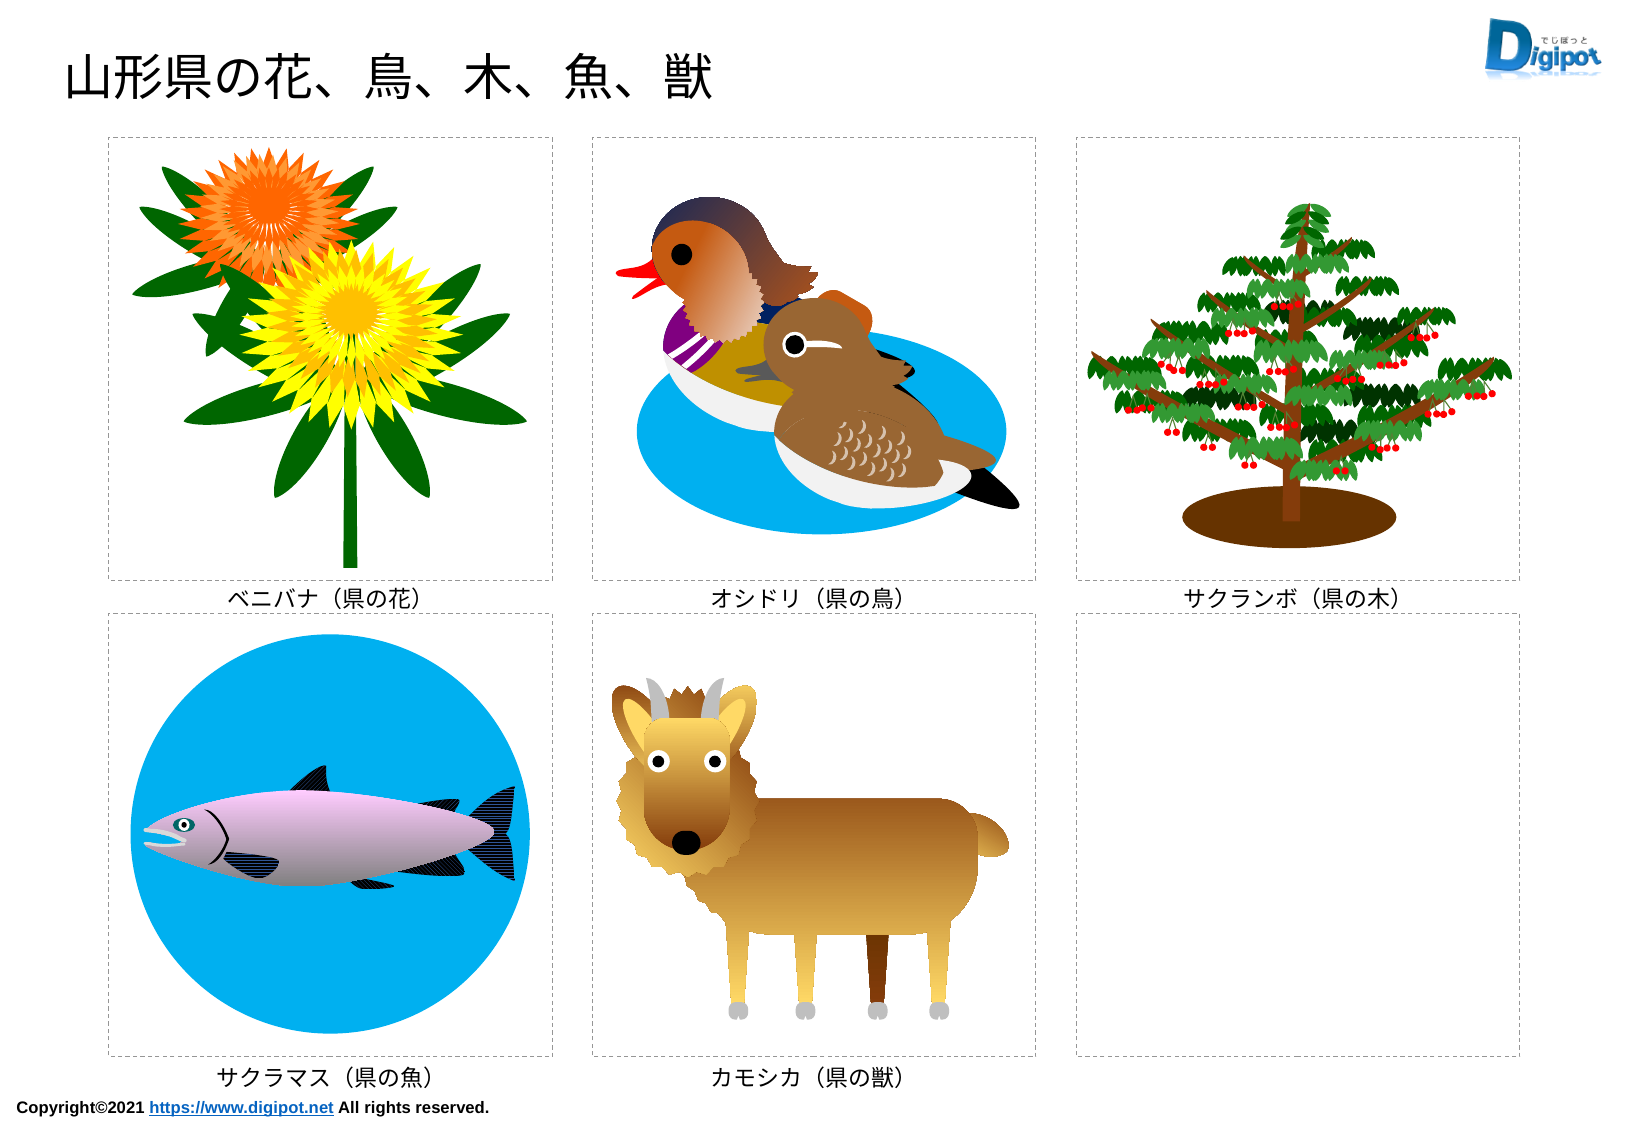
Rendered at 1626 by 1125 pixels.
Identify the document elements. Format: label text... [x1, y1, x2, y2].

picture [1485, 18, 1602, 82]
text_box サクランボ（県の木） [1071, 577, 1525, 620]
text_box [615, 185, 1015, 535]
text_box サクラマス（県の魚） [104, 1056, 558, 1099]
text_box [1087, 201, 1512, 549]
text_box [142, 765, 516, 890]
text_box [129, 633, 531, 1035]
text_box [129, 145, 530, 568]
text_box カモシカ（県の獣） [587, 1056, 1041, 1099]
text_box ベニバナ（県の花） [104, 577, 558, 620]
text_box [616, 677, 1012, 1020]
text_box オシドリ（県の鳥） [587, 577, 1041, 620]
text_box 山形県の花、鳥、木、魚、獣 [48, 38, 729, 113]
